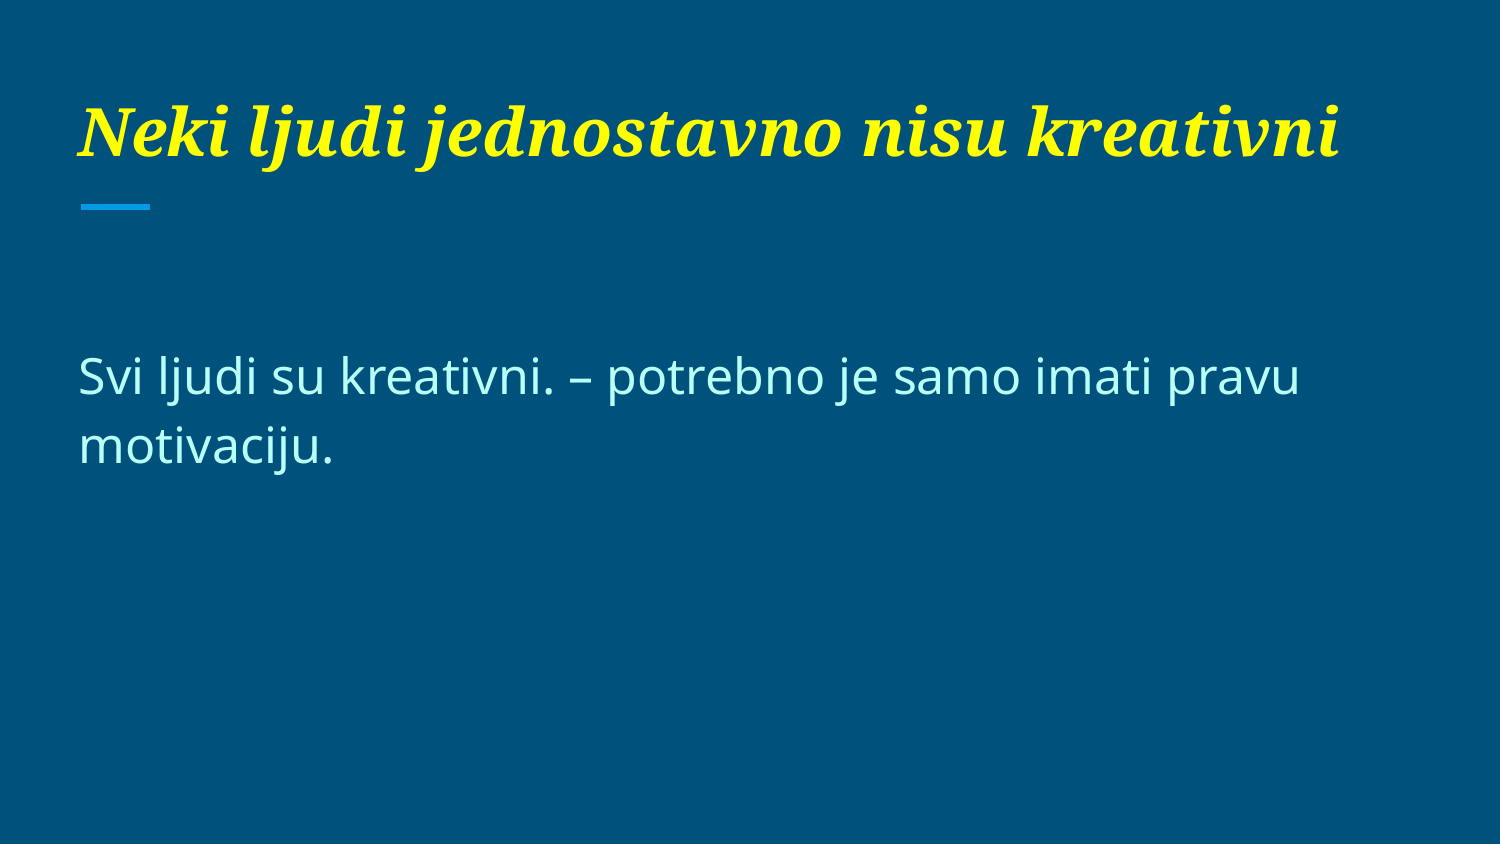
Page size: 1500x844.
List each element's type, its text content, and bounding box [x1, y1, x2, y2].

title Neki ljudi jednostavno nisu kreativni [63, 75, 1437, 188]
list Svi ljudi su kreativni. – potrebno je samo imati pravu motivaciju. [63, 244, 1437, 750]
